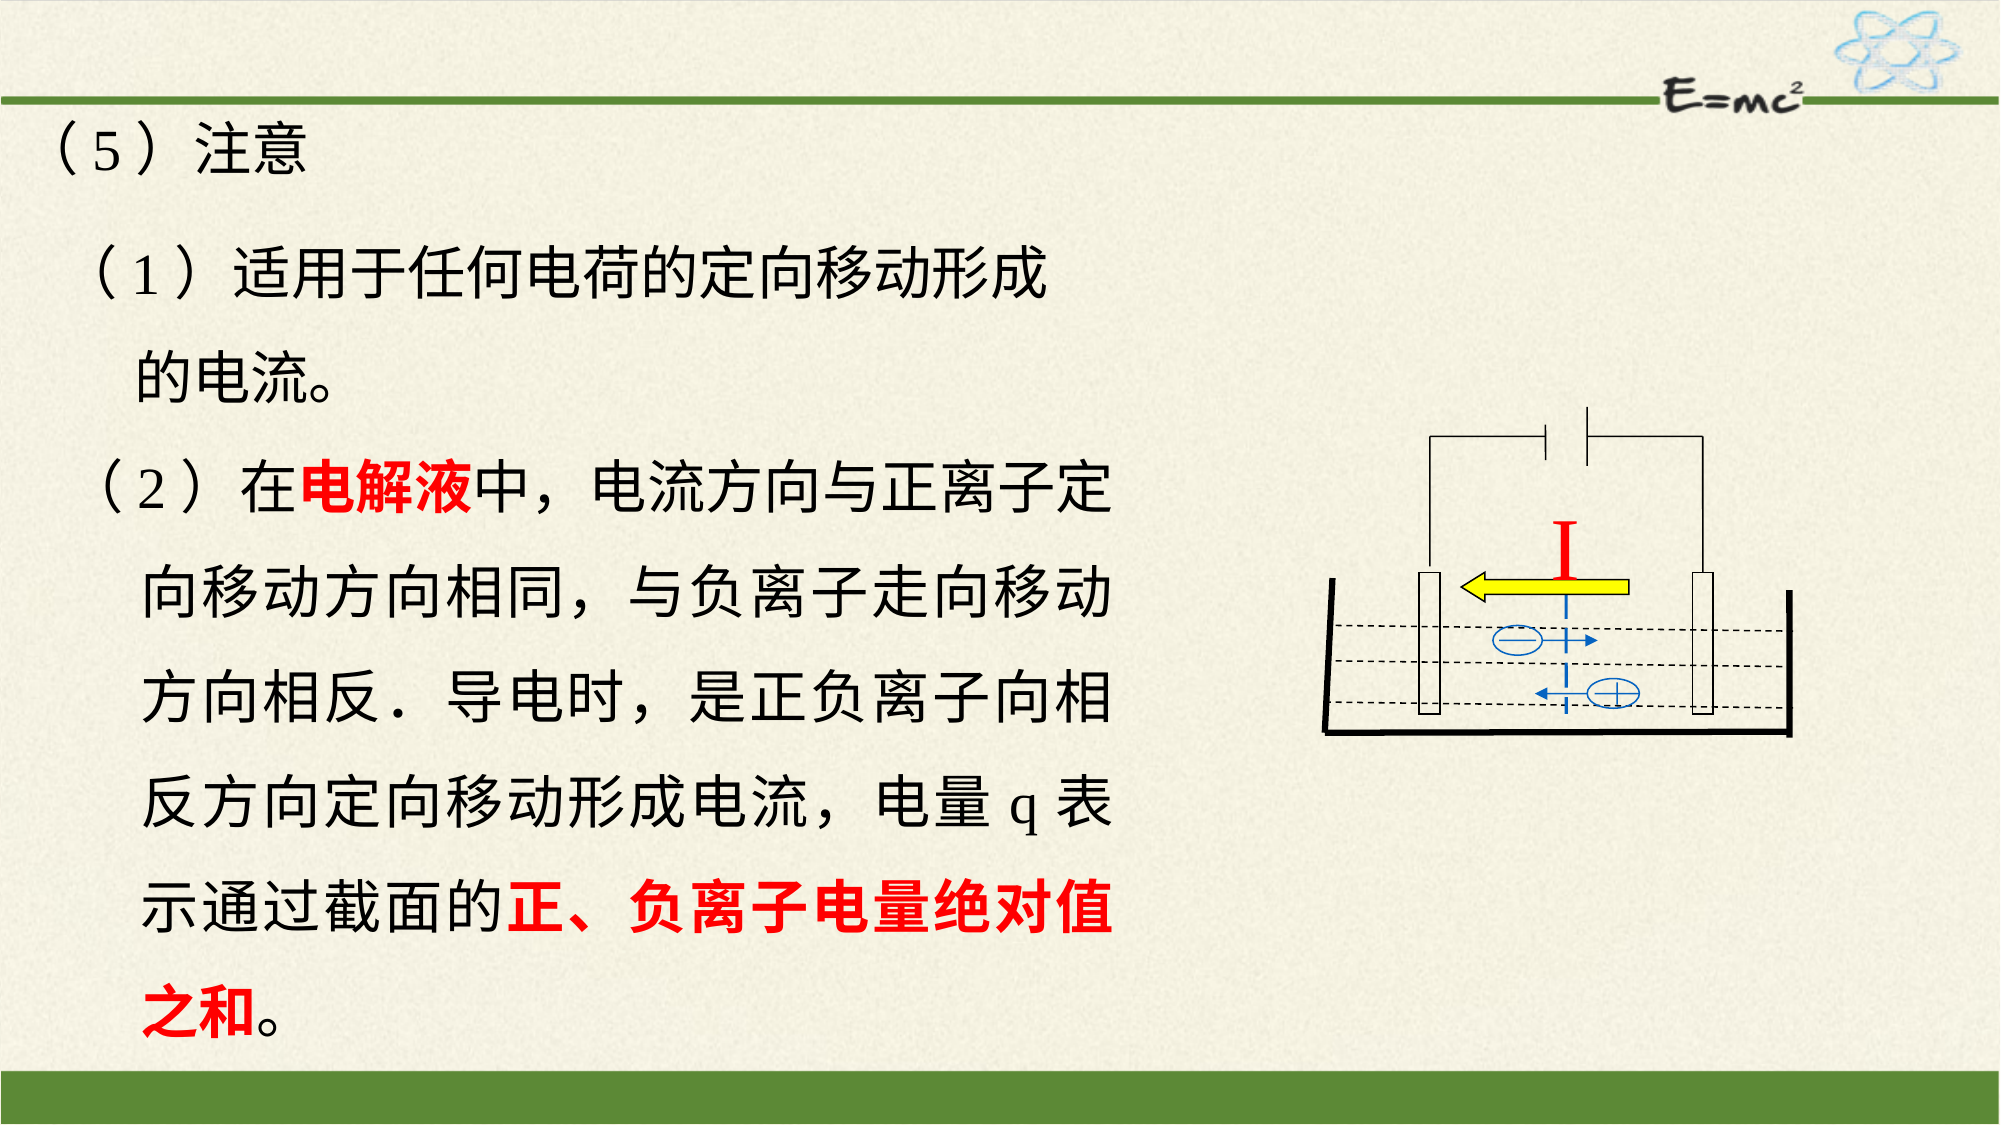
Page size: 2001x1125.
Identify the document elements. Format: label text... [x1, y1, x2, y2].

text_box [1324, 406, 1797, 738]
text_box （2）在电解液中，电流方向与正离子定向移动方向相同，与负离子走向移动方向相反．导电时，是正负离子向相反方向定向移动形成电流，电量q表示通过截面的正、负离子电量绝对值之和。 [45, 405, 1134, 1094]
text_box （5）注意 [0, 101, 402, 192]
text_box （1）适用于任何电荷的定向移动形成的电流。 [39, 191, 1069, 425]
picture [0, 0, 2001, 1125]
